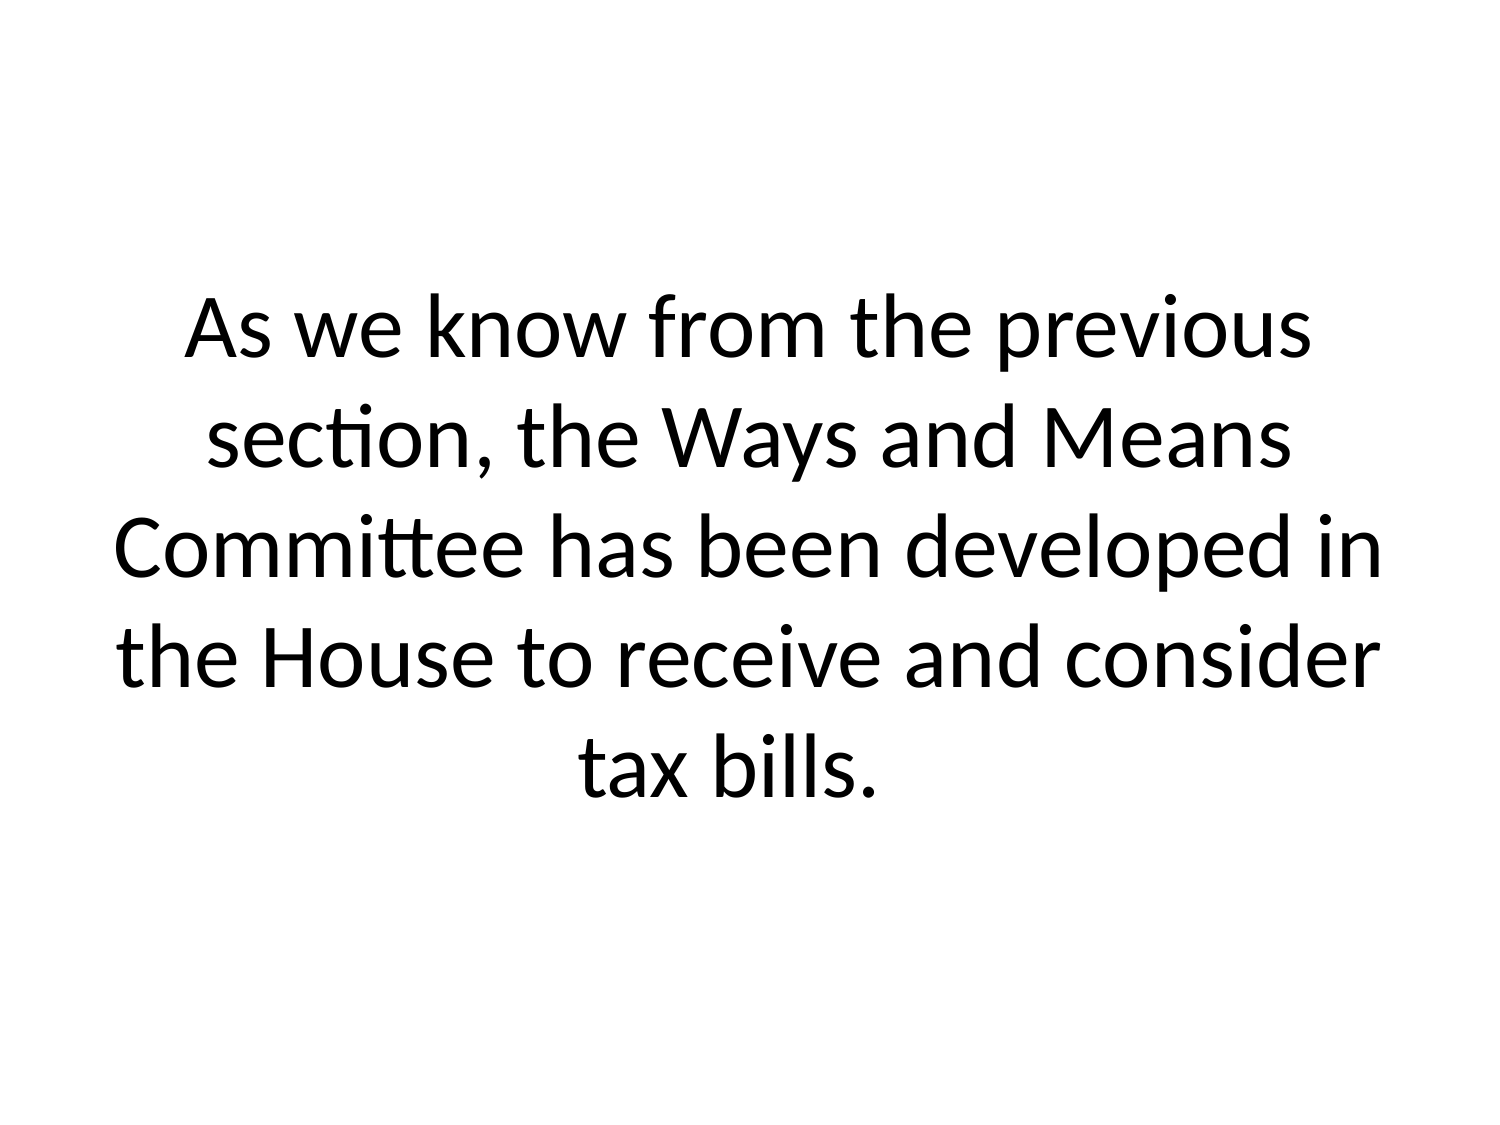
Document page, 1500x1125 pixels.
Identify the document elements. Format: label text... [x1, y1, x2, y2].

title As we know from the previous section, the Ways and Means Committee has been developed in the House to receive and consider tax bills. [74, 44, 1426, 1038]
